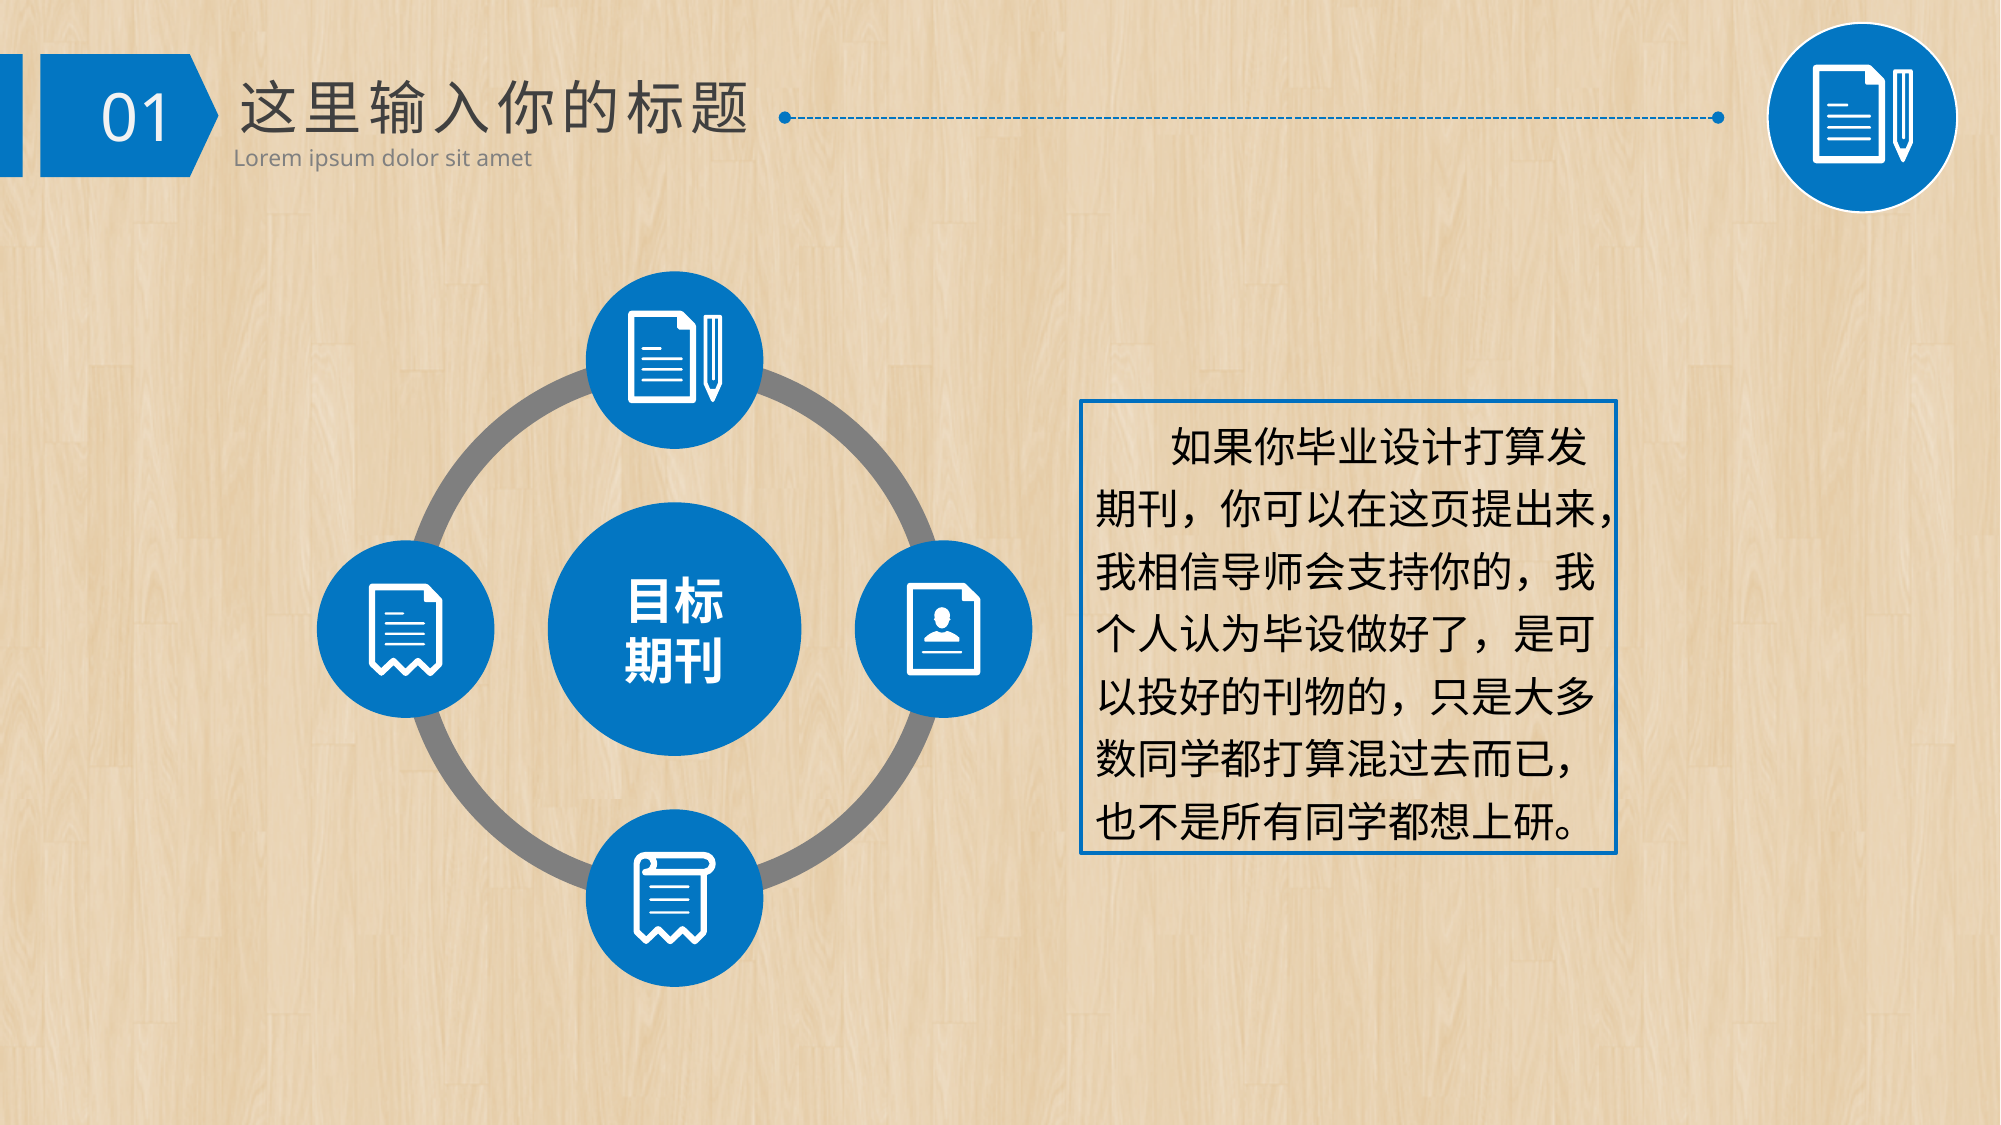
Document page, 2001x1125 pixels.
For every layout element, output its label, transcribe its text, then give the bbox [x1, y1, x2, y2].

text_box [585, 809, 764, 987]
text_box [316, 540, 495, 718]
text_box [764, 368, 936, 540]
text_box [414, 368, 585, 540]
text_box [854, 540, 1033, 718]
text_box [413, 718, 585, 890]
picture [0, 0, 2001, 1125]
text_box [764, 718, 936, 890]
text_box 目标 期刊 [546, 501, 803, 757]
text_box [585, 271, 764, 449]
text_box 如果你毕业设计打算发期刊，你可以在这页提出来，我相信导师会支持你的，我个人认为毕设做好了，是可以投好的刊物的，只是大多数同学都打算混过去而已，也不是所有同学都想上研。 [1080, 400, 1617, 853]
